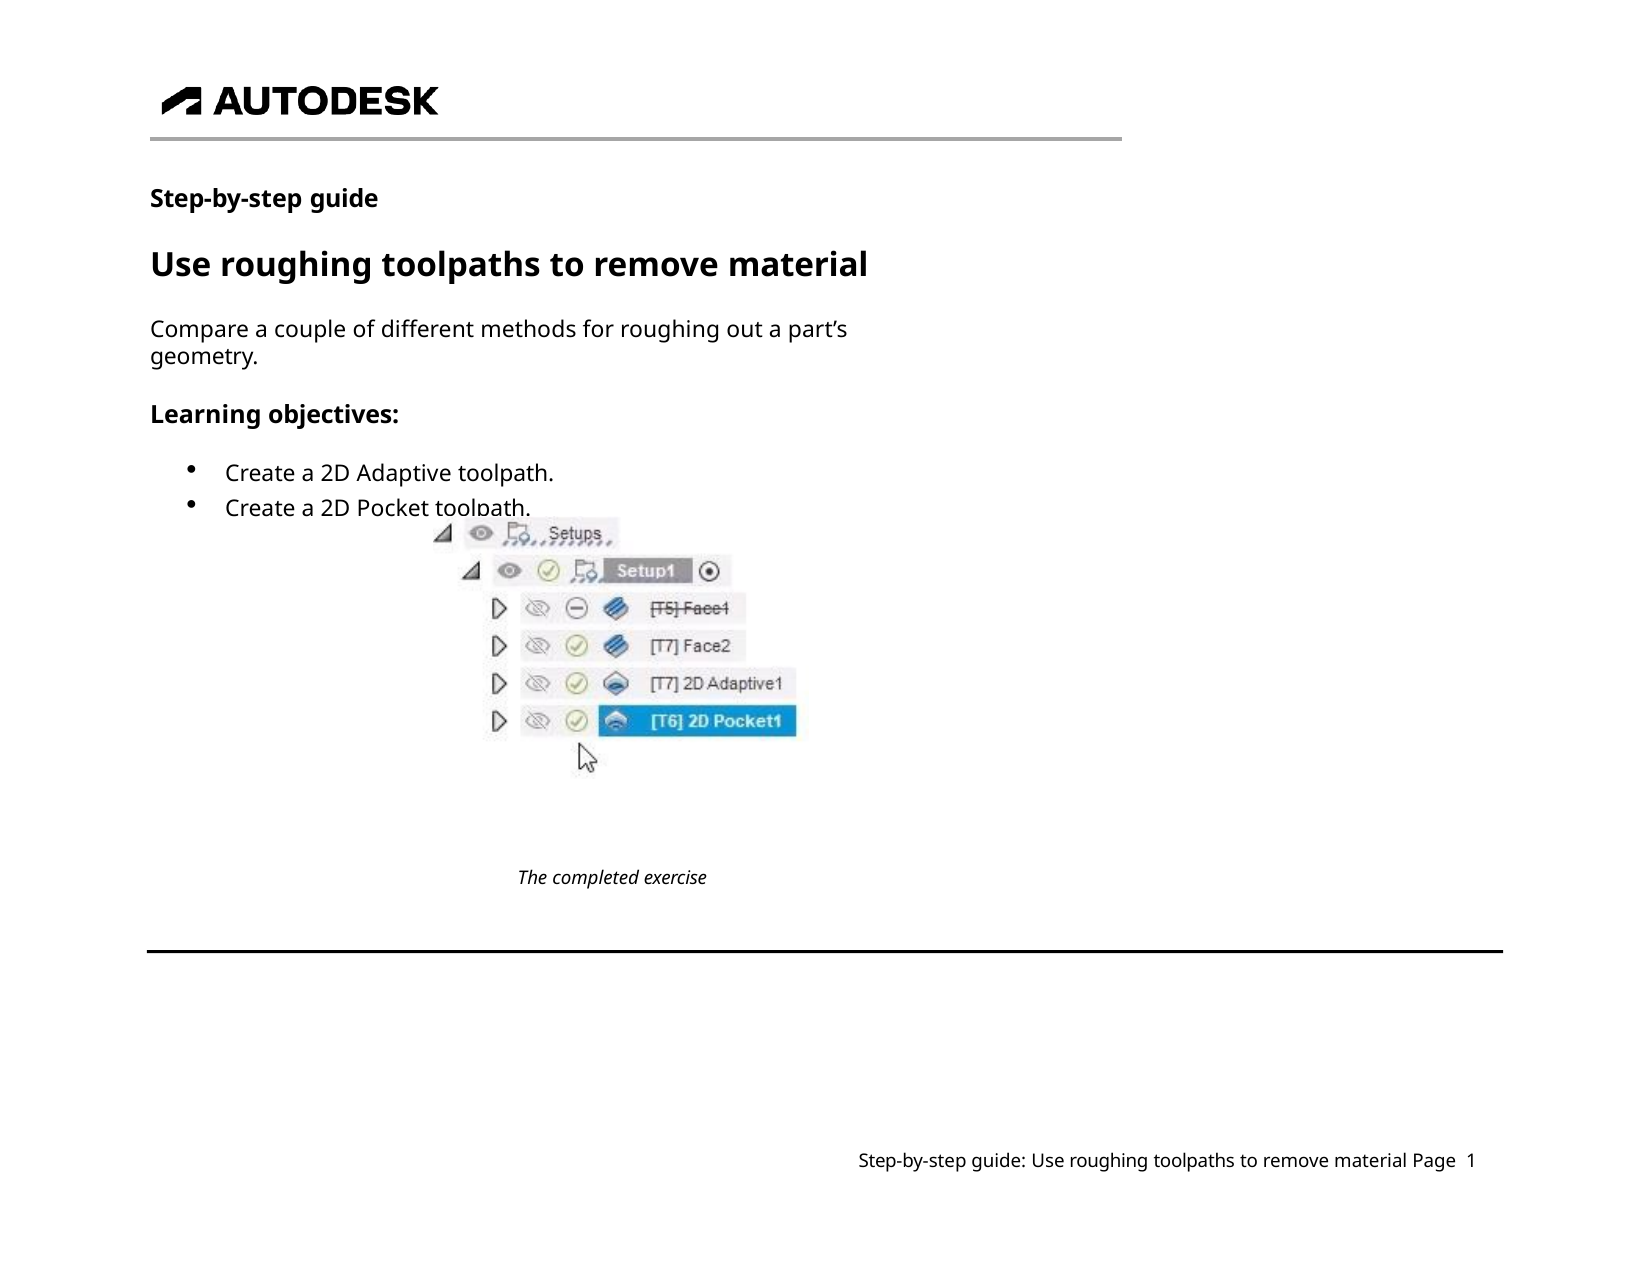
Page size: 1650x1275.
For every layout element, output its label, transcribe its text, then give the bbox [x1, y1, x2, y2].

slide_number Step-by-step guide: Use roughing toolpaths to remove material Page 10 [856, 1145, 1509, 1275]
picture [161, 86, 439, 115]
picture [433, 516, 809, 779]
text_box [146, 950, 1504, 954]
text_box The completed exercise [515, 863, 728, 889]
text_box Step-by-step guide Use roughing toolpaths to remove material Compare a couple of different methods for roughing out a part’s geometry. Learning objectives: Create a 2D Adaptive toolpath. Create a 2D Pocket toolpath. [147, 180, 960, 521]
